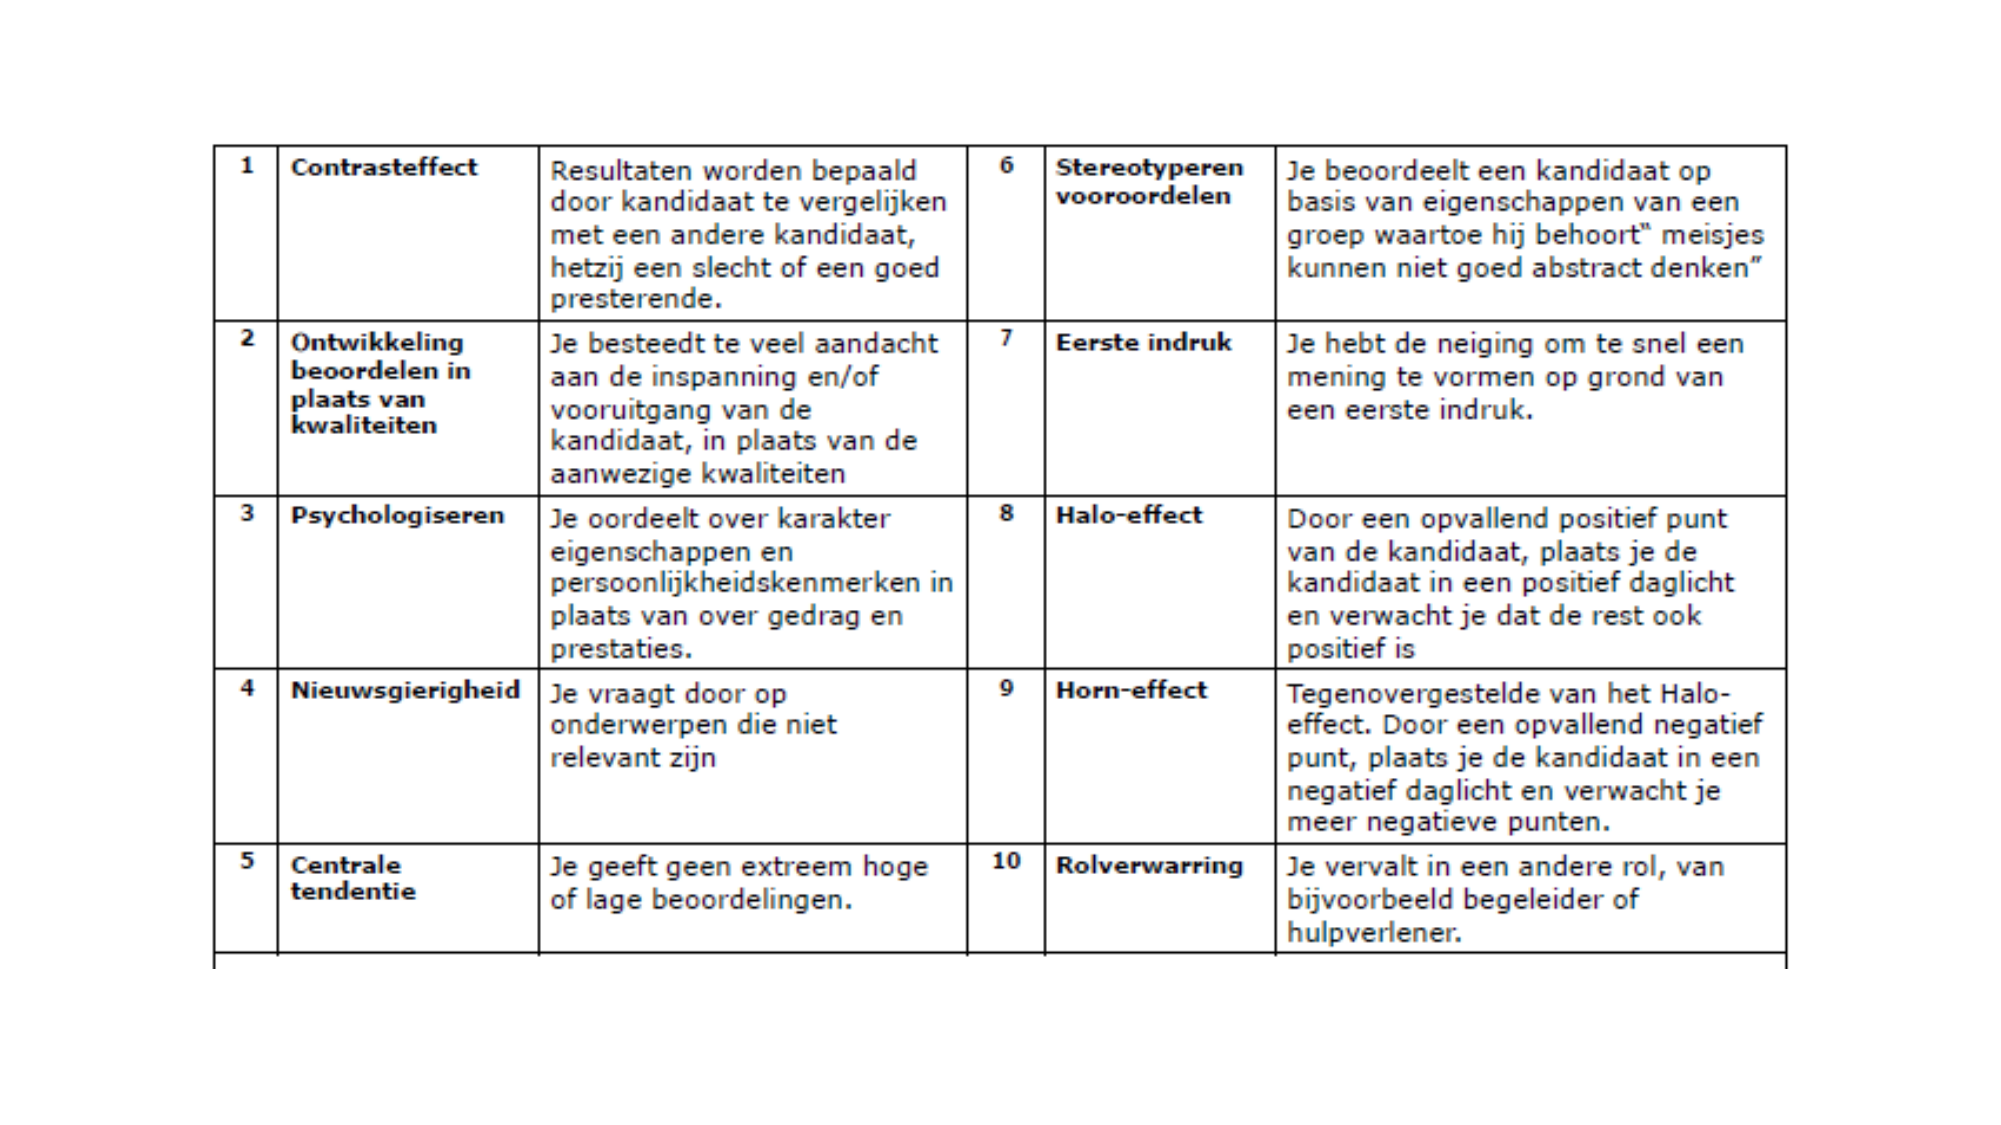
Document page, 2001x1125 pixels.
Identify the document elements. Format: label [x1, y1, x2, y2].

list [209, 124, 1791, 969]
